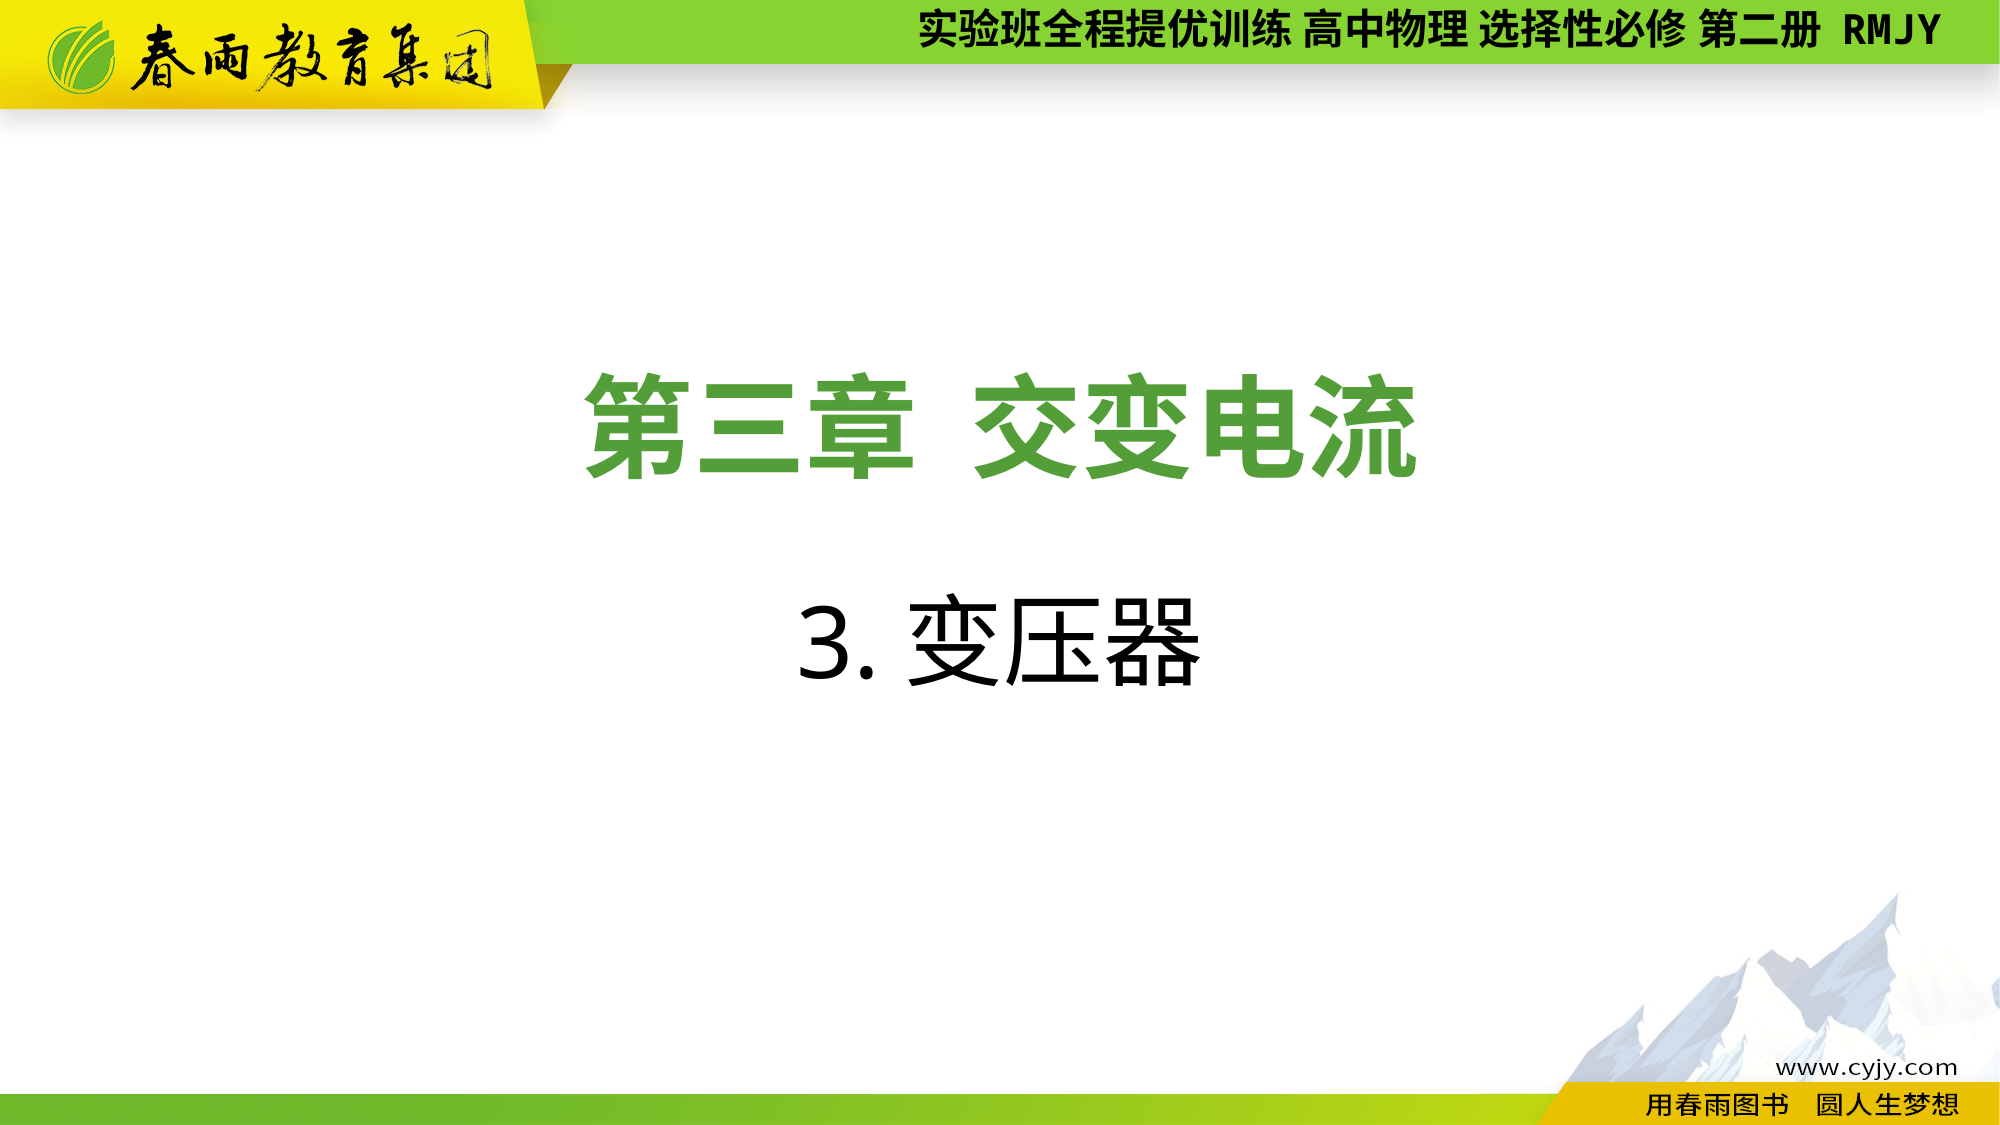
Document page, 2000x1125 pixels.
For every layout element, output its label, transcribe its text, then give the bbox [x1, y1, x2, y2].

picture [0, 0, 2000, 1125]
text_box 3.变压器 [54, 511, 1946, 706]
text_box 第三章 交变电流 [54, 282, 1946, 500]
